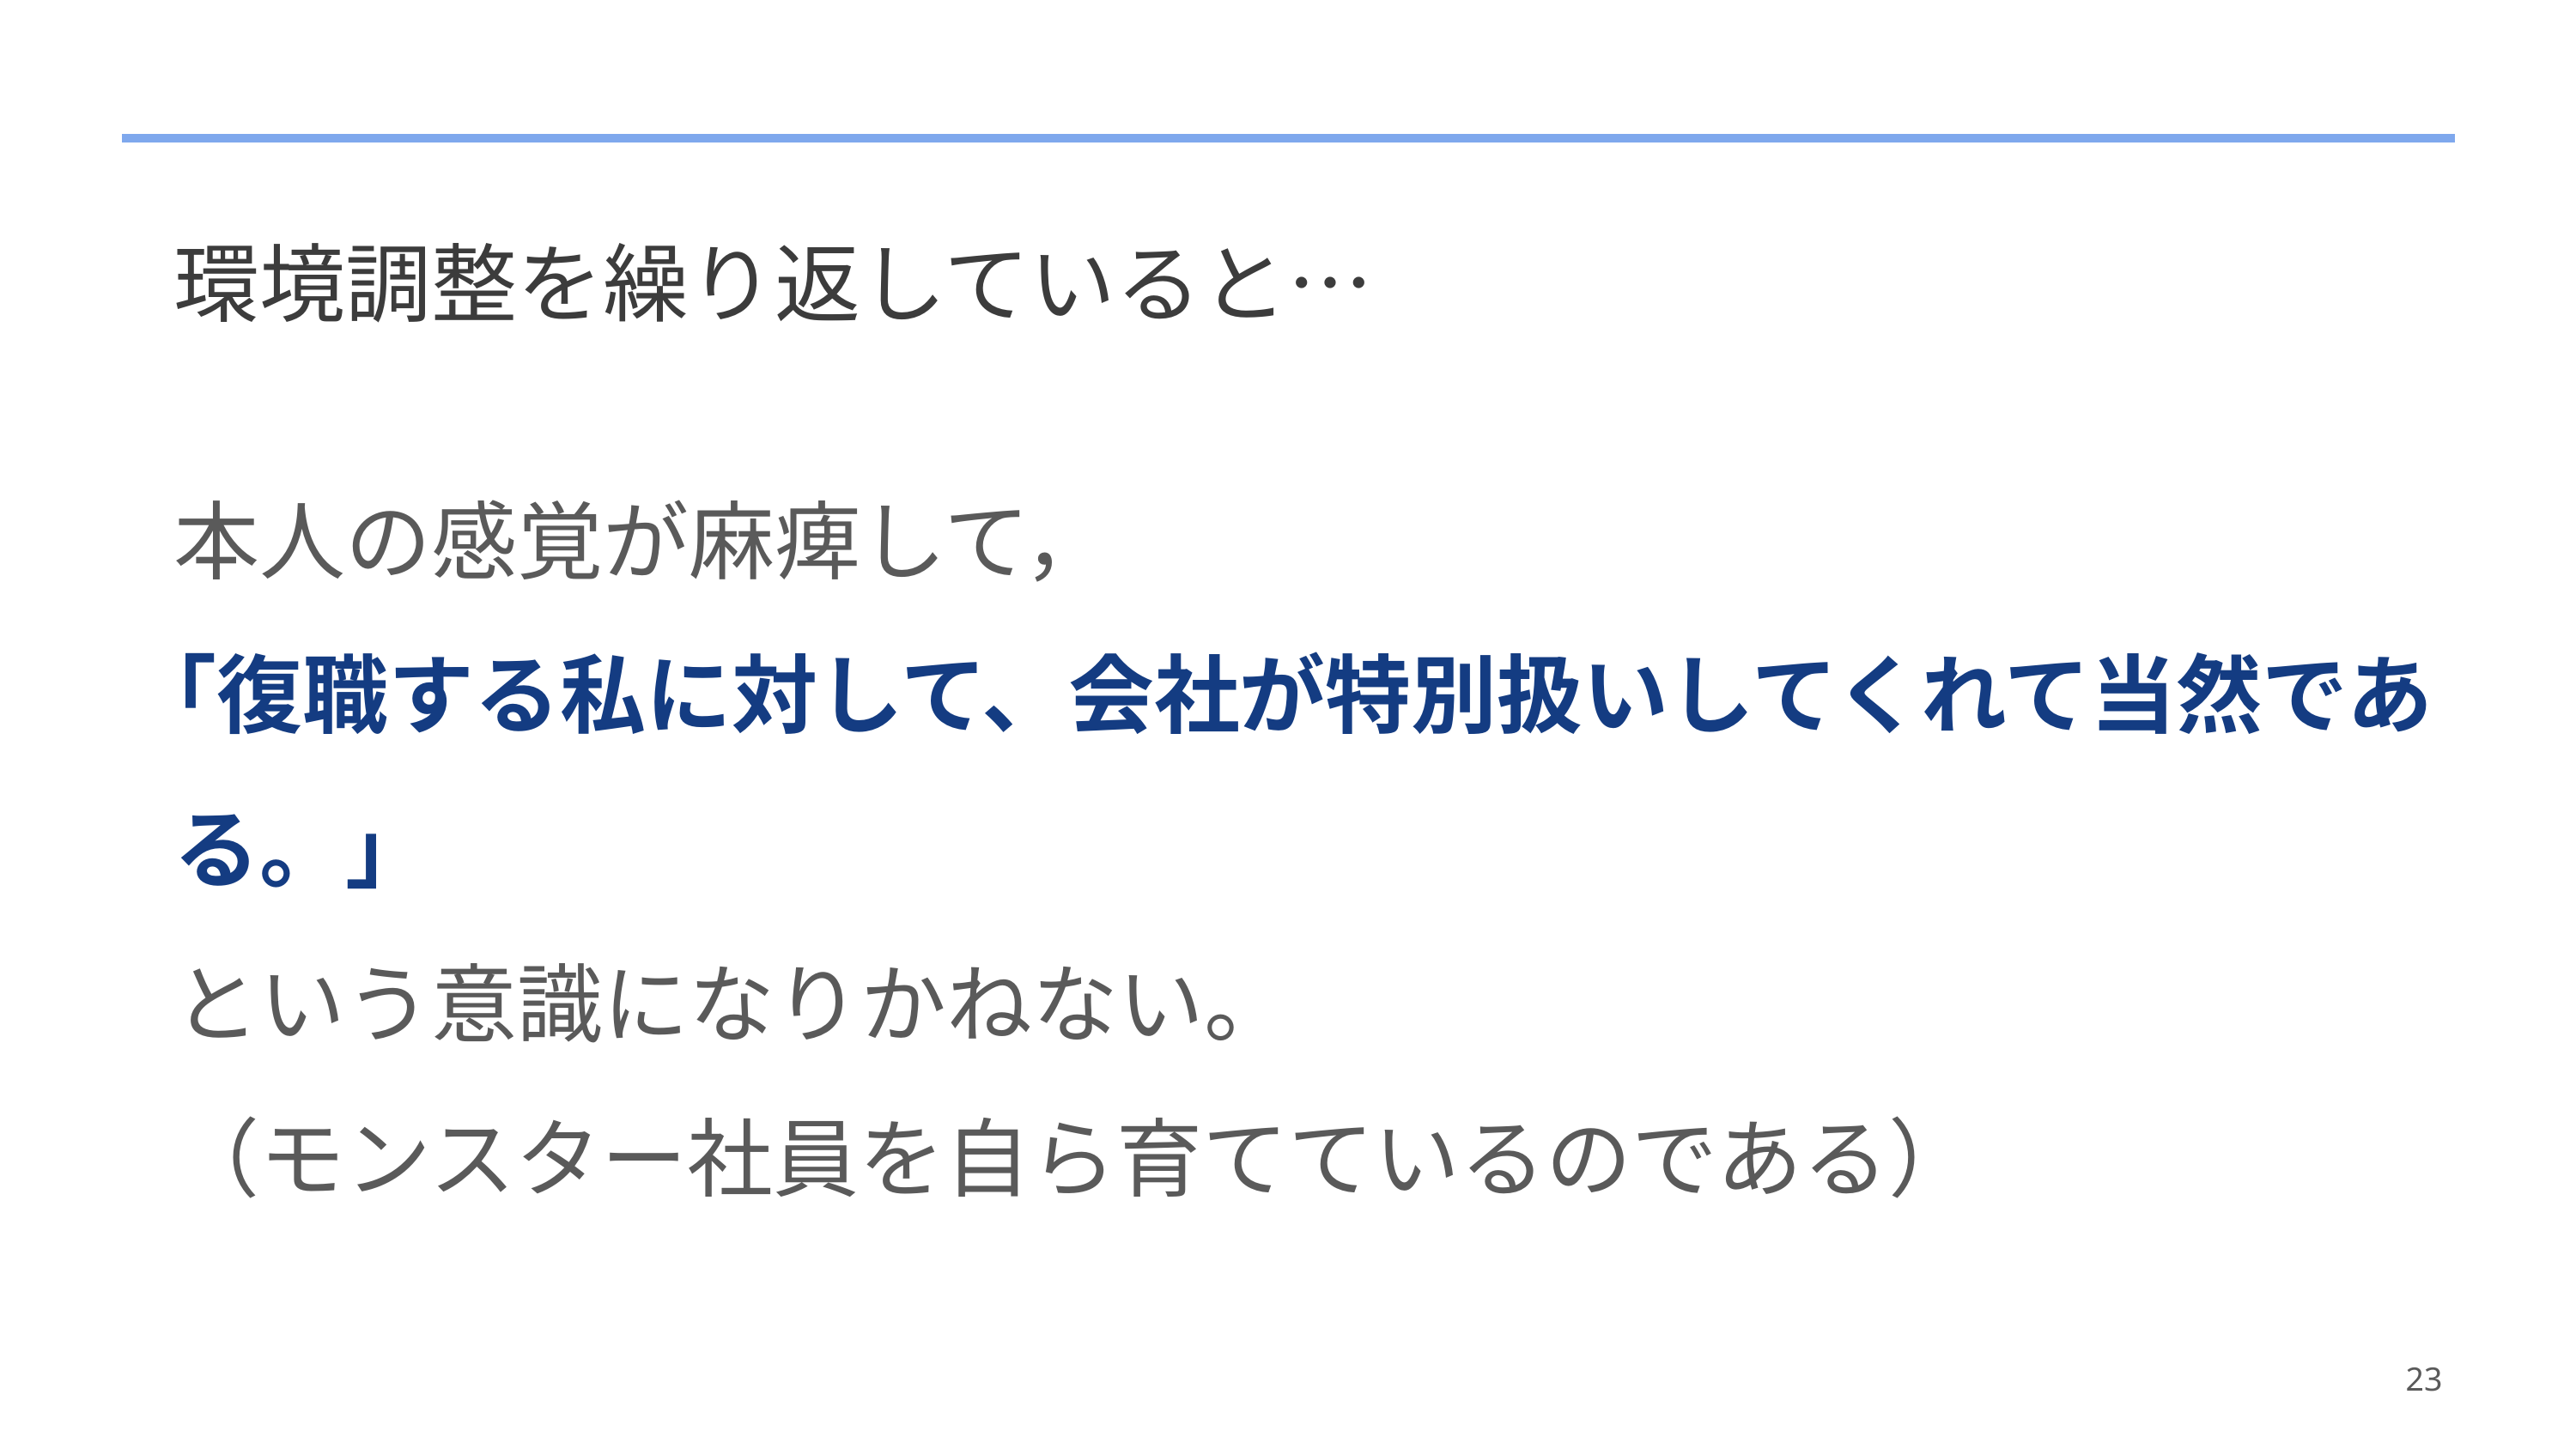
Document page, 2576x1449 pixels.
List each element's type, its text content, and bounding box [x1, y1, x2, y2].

list 環境調整を繰り返していると… 本人の感覚が麻痺して， ｢復職する私に対して、会社が特別扱いしてくれて当然である。」 という意識になりかねない。 （モンスター社員を自ら育てているのである） [123, 171, 2456, 1317]
slide_number 23 [2337, 1342, 2456, 1420]
